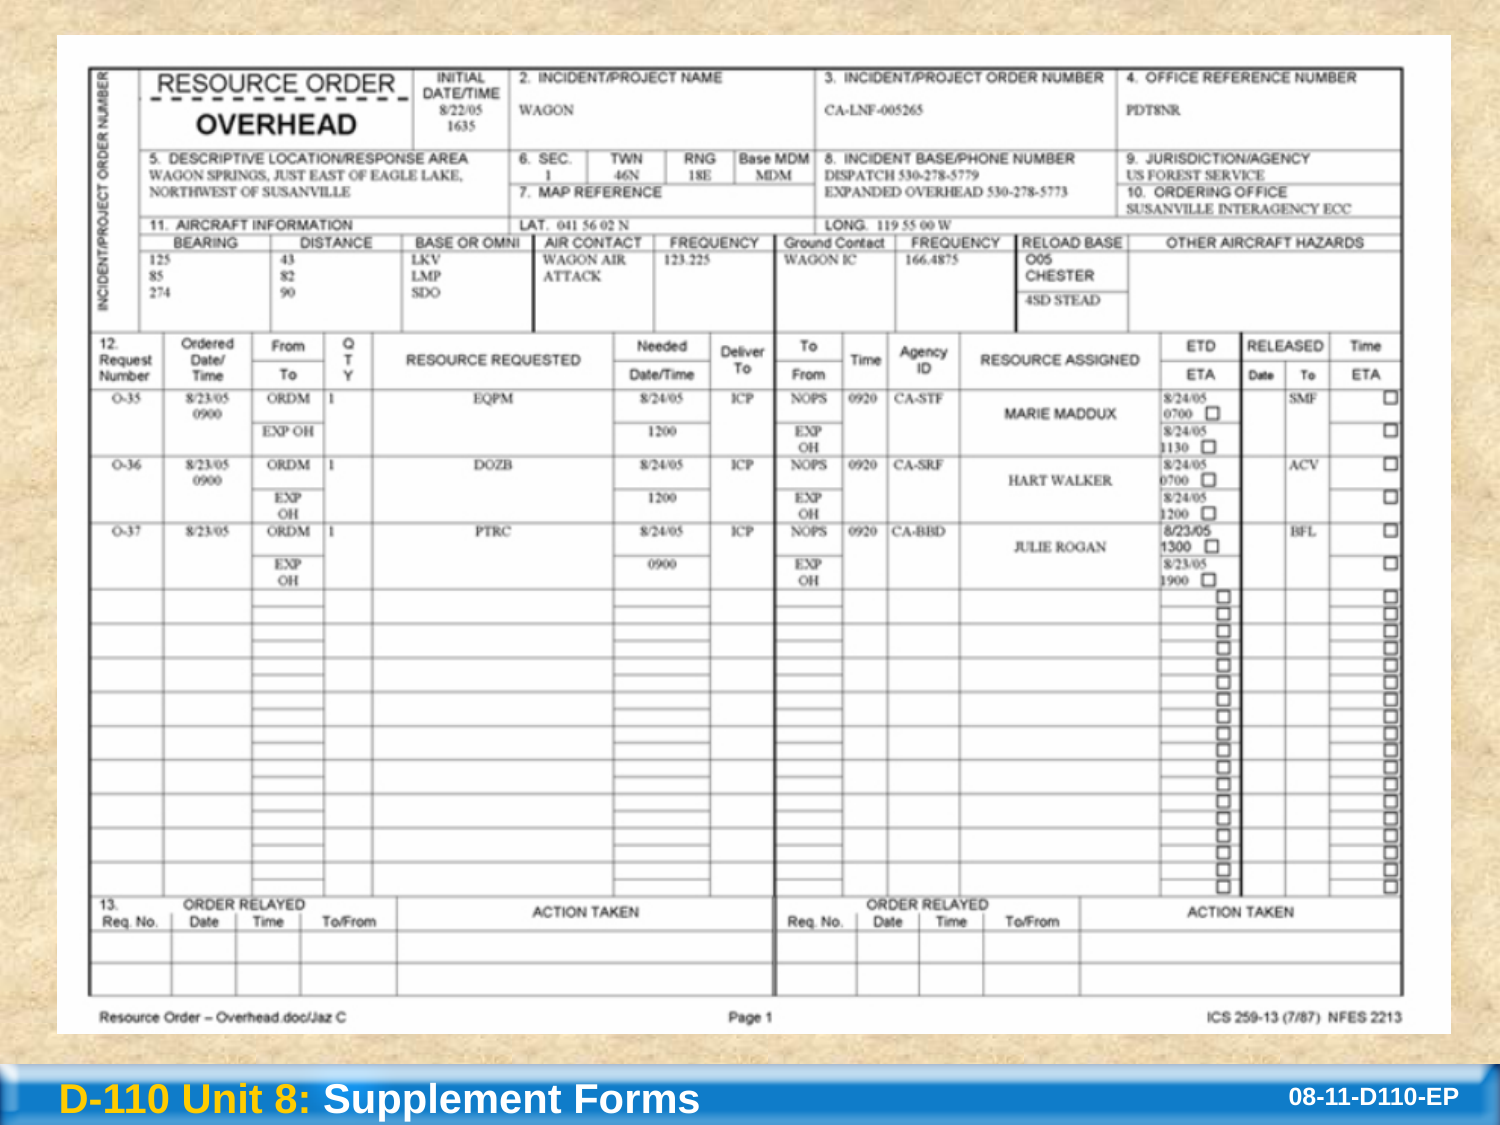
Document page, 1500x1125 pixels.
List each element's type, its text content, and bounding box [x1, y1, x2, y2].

text_box D-110 Unit 8: Supplement Forms [43, 1064, 1235, 1125]
picture [0, 0, 1500, 1125]
text_box 08-11-D110-EP [1273, 1073, 1479, 1119]
